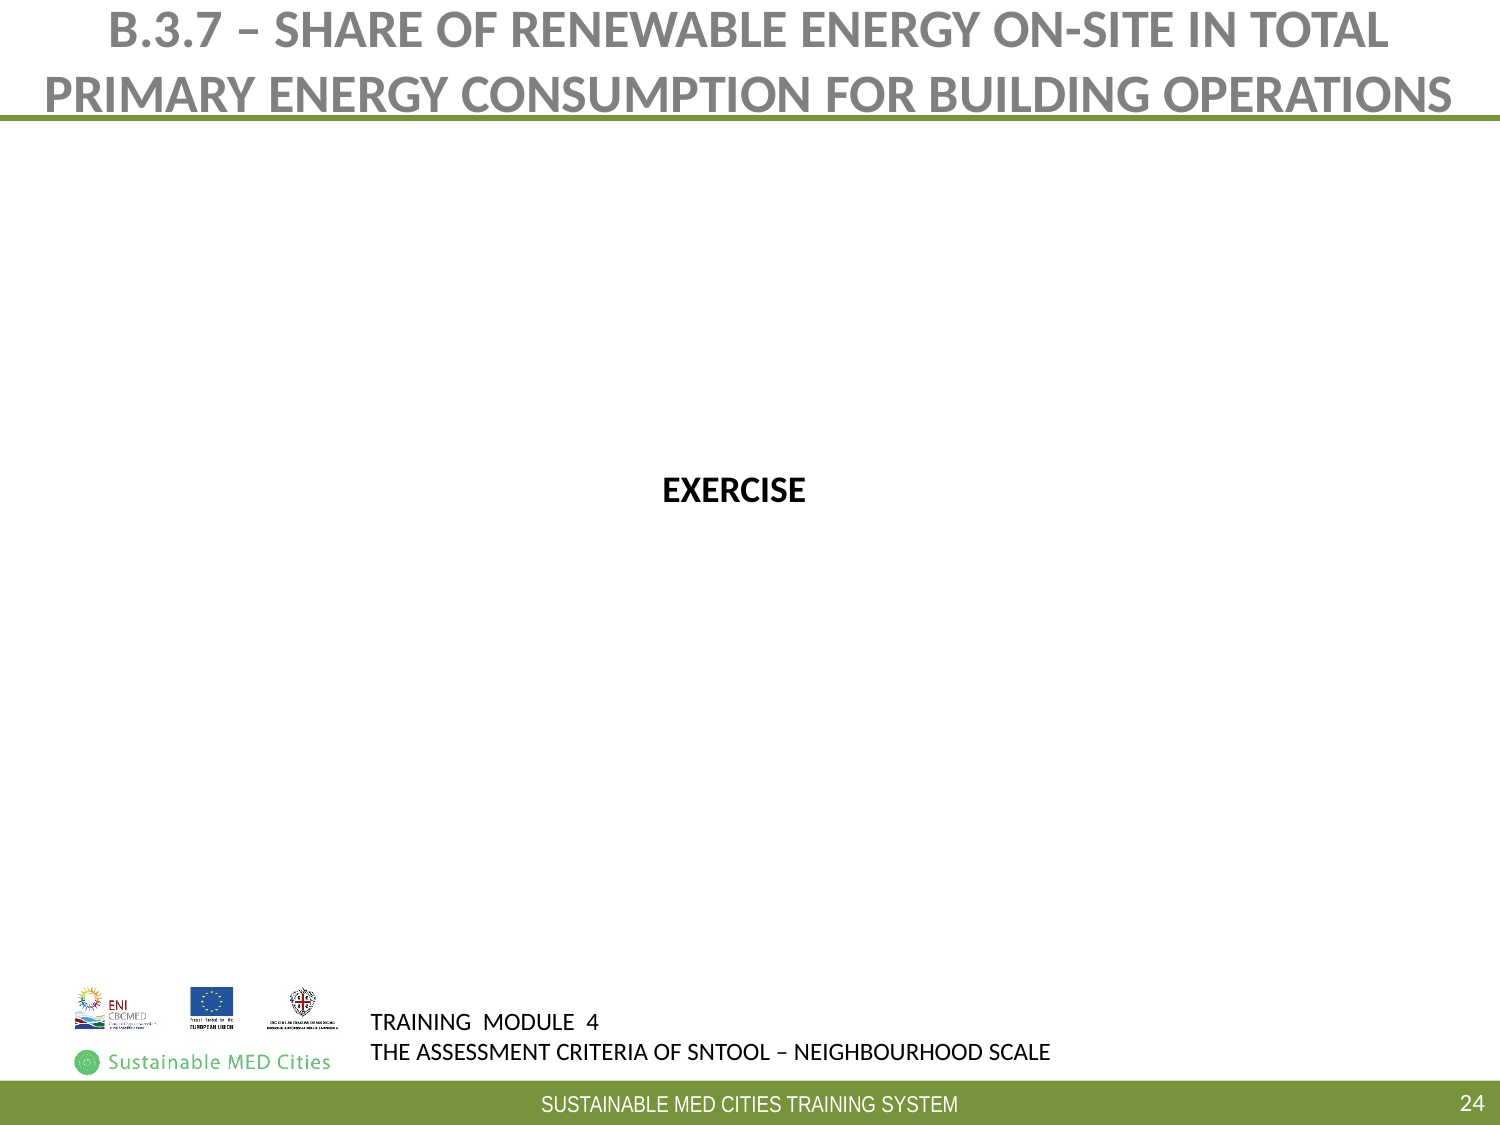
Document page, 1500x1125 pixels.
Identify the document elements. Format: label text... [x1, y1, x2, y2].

slide_number 24 [1149, 1076, 1500, 1125]
picture [62, 978, 356, 1080]
title B.3.7 – SHARE OF RENEWABLE ENERGY ON-SITE IN TOTAL PRIMARY ENERGY CONSUMPTION FOR BUILDING OPERATIONS [0, 0, 1500, 117]
list EXERCISE [43, 262, 1425, 944]
